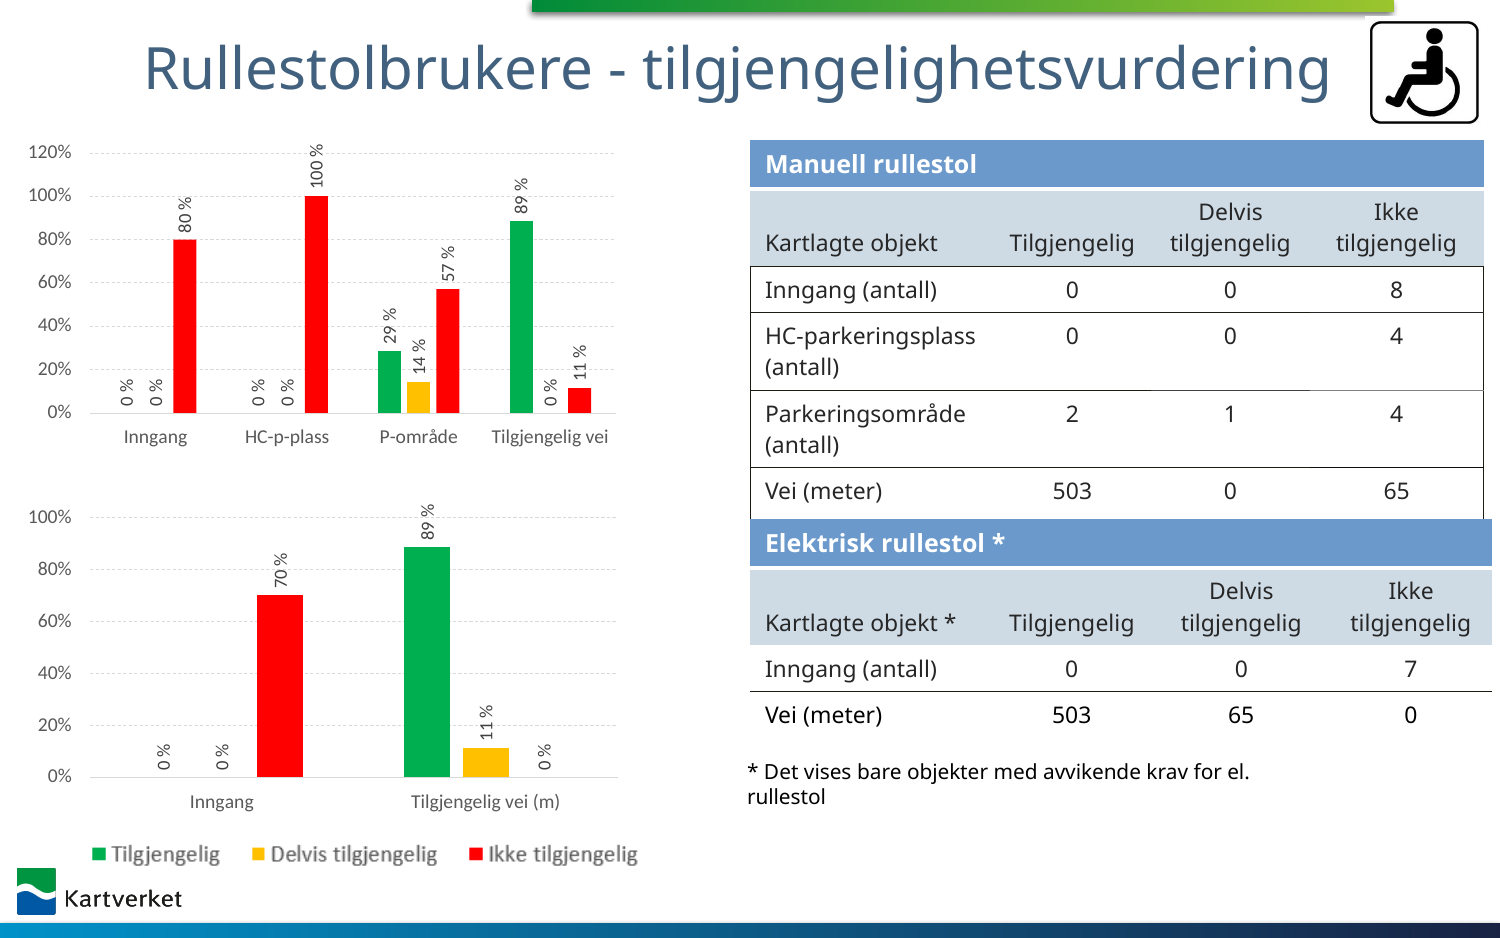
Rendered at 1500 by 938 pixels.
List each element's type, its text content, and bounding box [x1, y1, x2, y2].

table_cell Delvis tilgjengelig [1151, 191, 1310, 266]
table_cell Tilgjengelig [991, 570, 1153, 645]
table_cell 4 [1310, 391, 1483, 467]
table_cell Tilgjengelig [994, 191, 1151, 266]
table_cell 0 [994, 313, 1151, 390]
table_cell Kartlagte objekt [750, 191, 994, 266]
table_cell Inngang (antall) [751, 267, 994, 312]
picture [20, 135, 629, 457]
table_header Manuell rullestol [750, 140, 1484, 187]
picture [20, 499, 630, 822]
table_cell Ikke tilgjengelig [1330, 570, 1492, 645]
text_box * Det vises bare objekter med avvikende krav for el. rullestol [732, 751, 1317, 816]
table_cell Ikke tilgjengelig [1310, 191, 1484, 266]
table_cell 8 [1310, 267, 1483, 312]
table_cell 65 [1310, 468, 1483, 519]
table_cell 0 [1151, 313, 1310, 390]
table_cell 0 [994, 267, 1151, 312]
table_cell 0 [1151, 468, 1310, 519]
table_cell Inngang (antall) [750, 645, 991, 691]
table_cell 1 [1151, 391, 1310, 467]
picture [86, 838, 643, 870]
table_cell HC-parkeringsplass (antall) [751, 313, 994, 390]
table_cell 65 [1153, 692, 1330, 738]
table_cell 0 [1330, 692, 1492, 738]
table_cell Vei (meter) [751, 468, 994, 519]
table_cell Kartlagte objekt * [750, 570, 991, 645]
table_cell 0 [1151, 267, 1310, 312]
table_cell 0 [991, 645, 1153, 691]
table_cell 503 [994, 468, 1151, 519]
table_cell 7 [1330, 645, 1492, 691]
table_cell 4 [1310, 313, 1483, 390]
table_cell Delvis tilgjengelig [1153, 570, 1330, 645]
table_header Elektrisk rullestol * [750, 519, 1492, 566]
table_cell 2 [994, 391, 1151, 467]
table_cell Vei (meter) [750, 692, 991, 738]
text_box Rullestolbrukere - tilgjengelighetsvurdering [39, 12, 1348, 109]
table_cell Parkeringsområde (antall) [751, 391, 994, 467]
table_cell 0 [1153, 645, 1330, 691]
picture [1365, 16, 1484, 129]
table_cell 503 [991, 692, 1153, 738]
